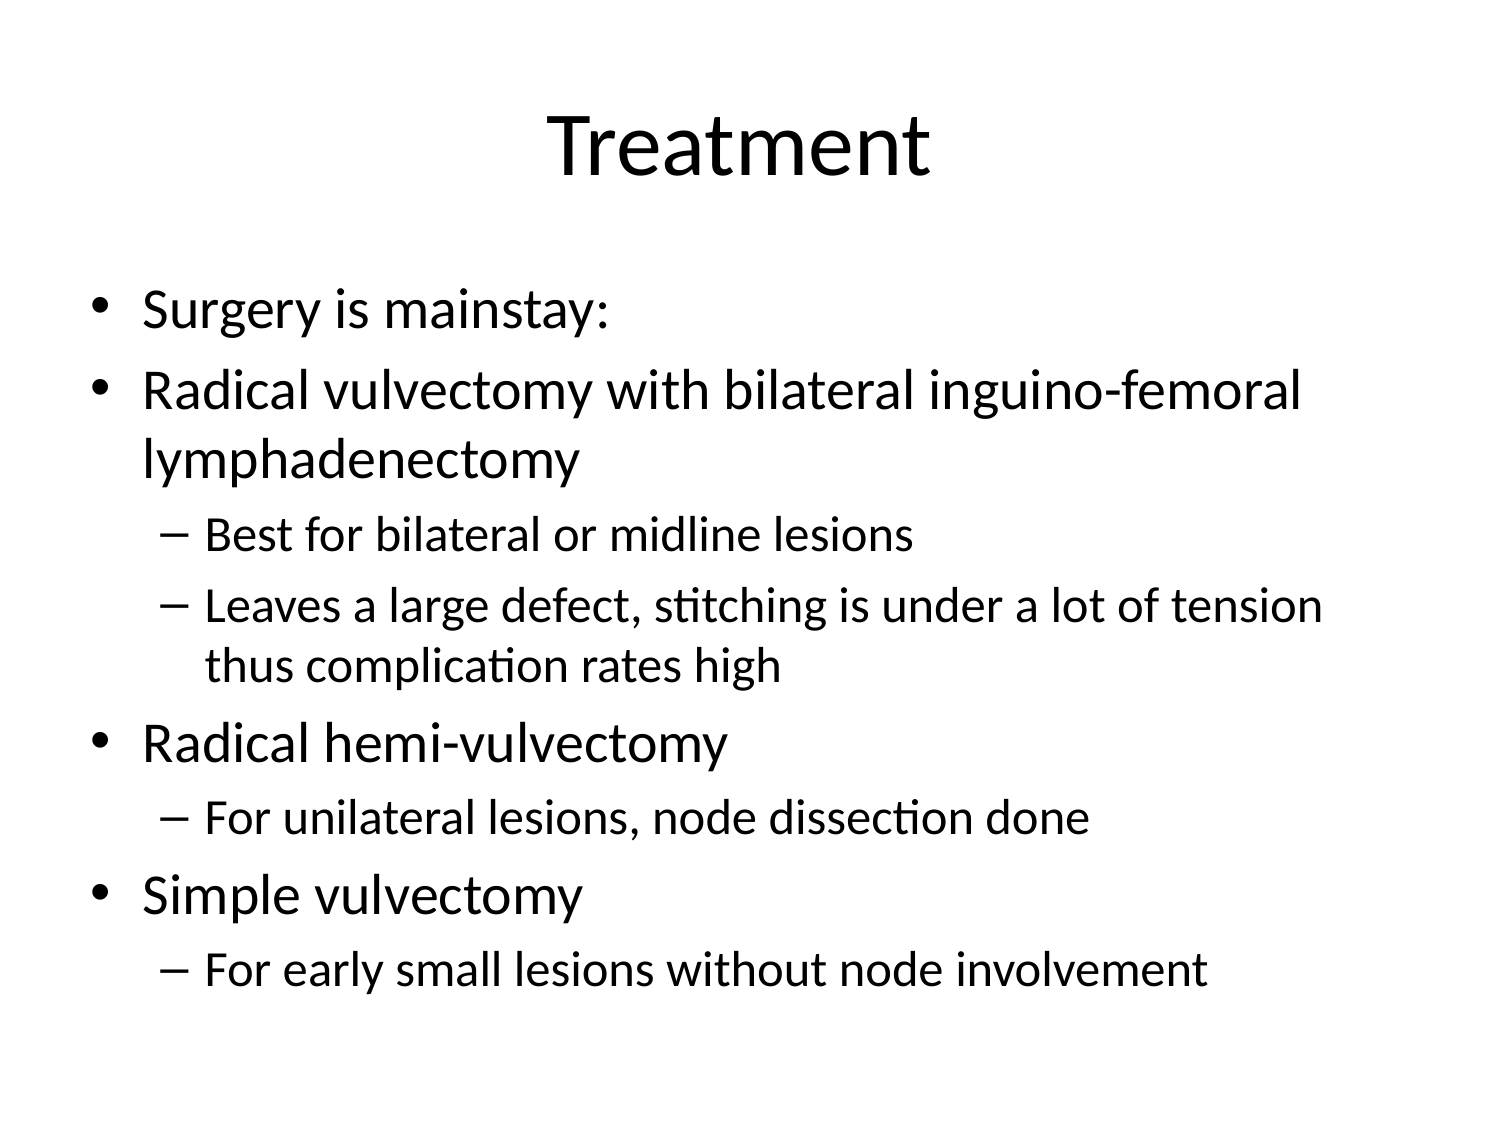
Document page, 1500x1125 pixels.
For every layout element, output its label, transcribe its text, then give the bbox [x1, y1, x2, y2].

list Surgery is mainstay: Radical vulvectomy with bilateral inguino-femoral lymphadenectomy Best for bilateral or midline lesions Leaves a large defect, stitching is under a lot of tension thus complication rates high Radical hemi-vulvectomy For unilateral lesions, node dissection done Simple vulvectomy For early small lesions without node involvement [75, 262, 1425, 1005]
title Treatment [75, 45, 1425, 233]
